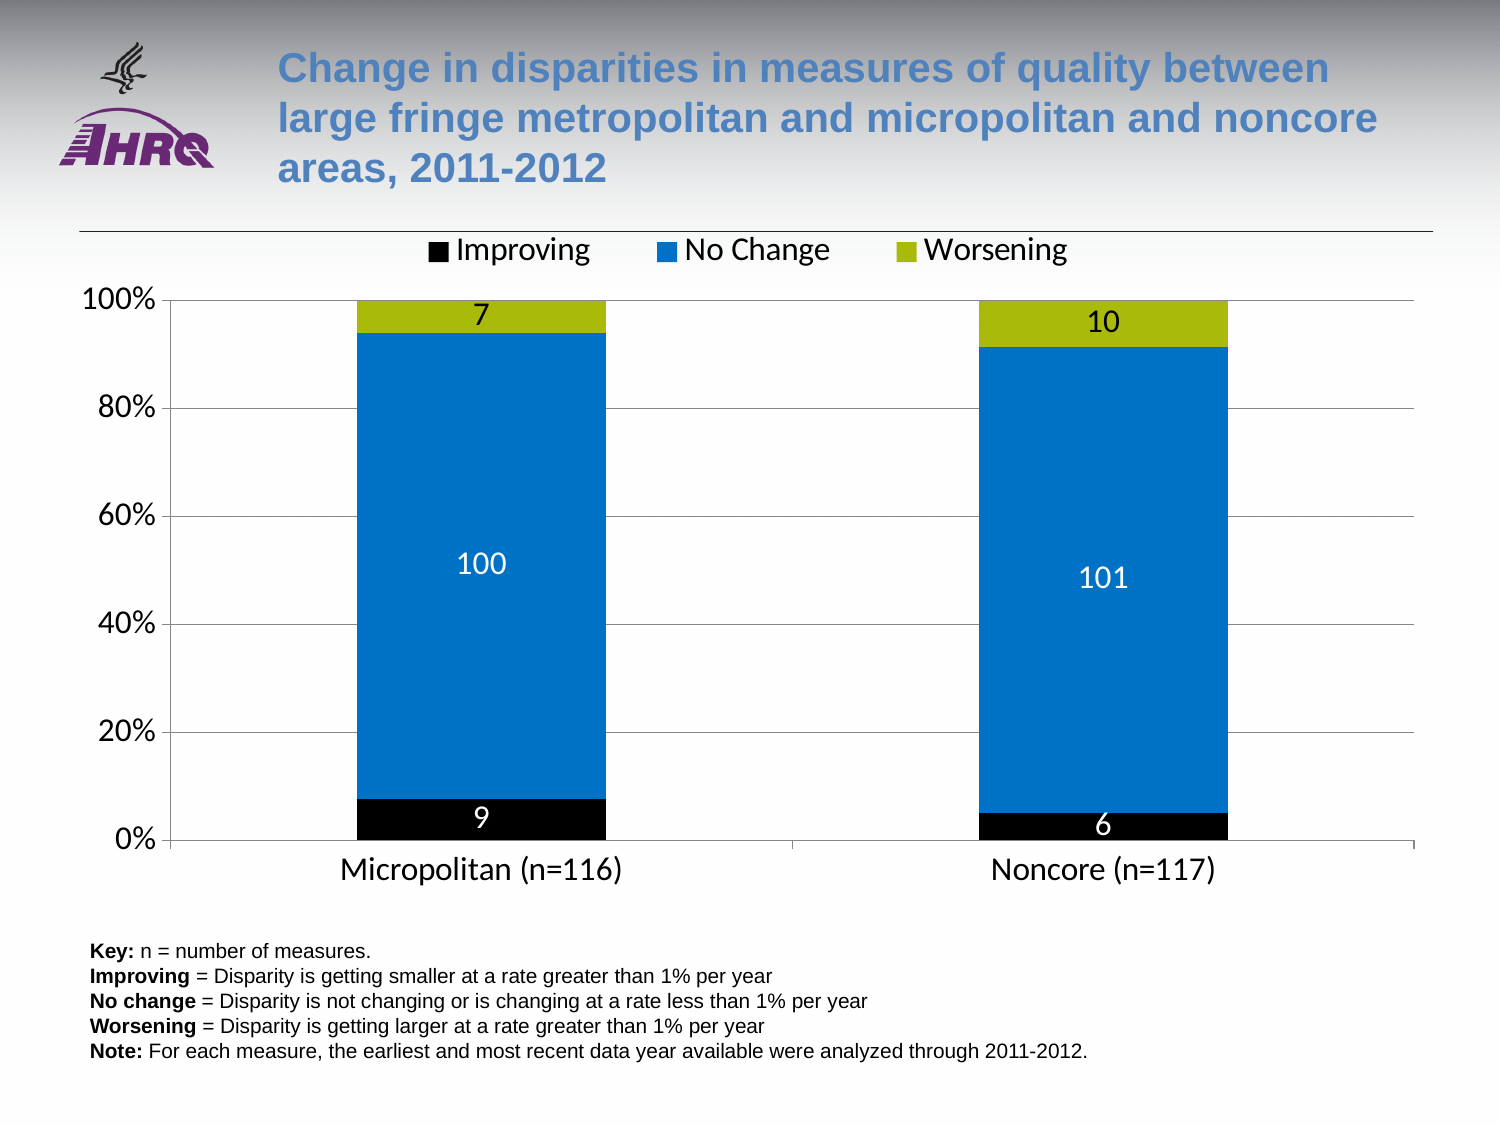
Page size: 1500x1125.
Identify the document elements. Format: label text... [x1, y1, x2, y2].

text_box Key: n = number of measures. Improving = Disparity is getting smaller at a rate greater than 1% per year No change = Disparity is not changing or is changing at a rate less than 1% per year Worsening = Disparity is getting larger at a rate greater than 1% per year Note: For each measure, the earliest and most recent data year available were analyzed through 2011-2012. [74, 929, 1425, 1095]
picture [0, 0, 1500, 1125]
chart [74, 224, 1426, 916]
title Change in disparities in measures of quality between large fringe metropolitan and micropolitan and noncore areas, 2011-2012 [262, 45, 1425, 188]
